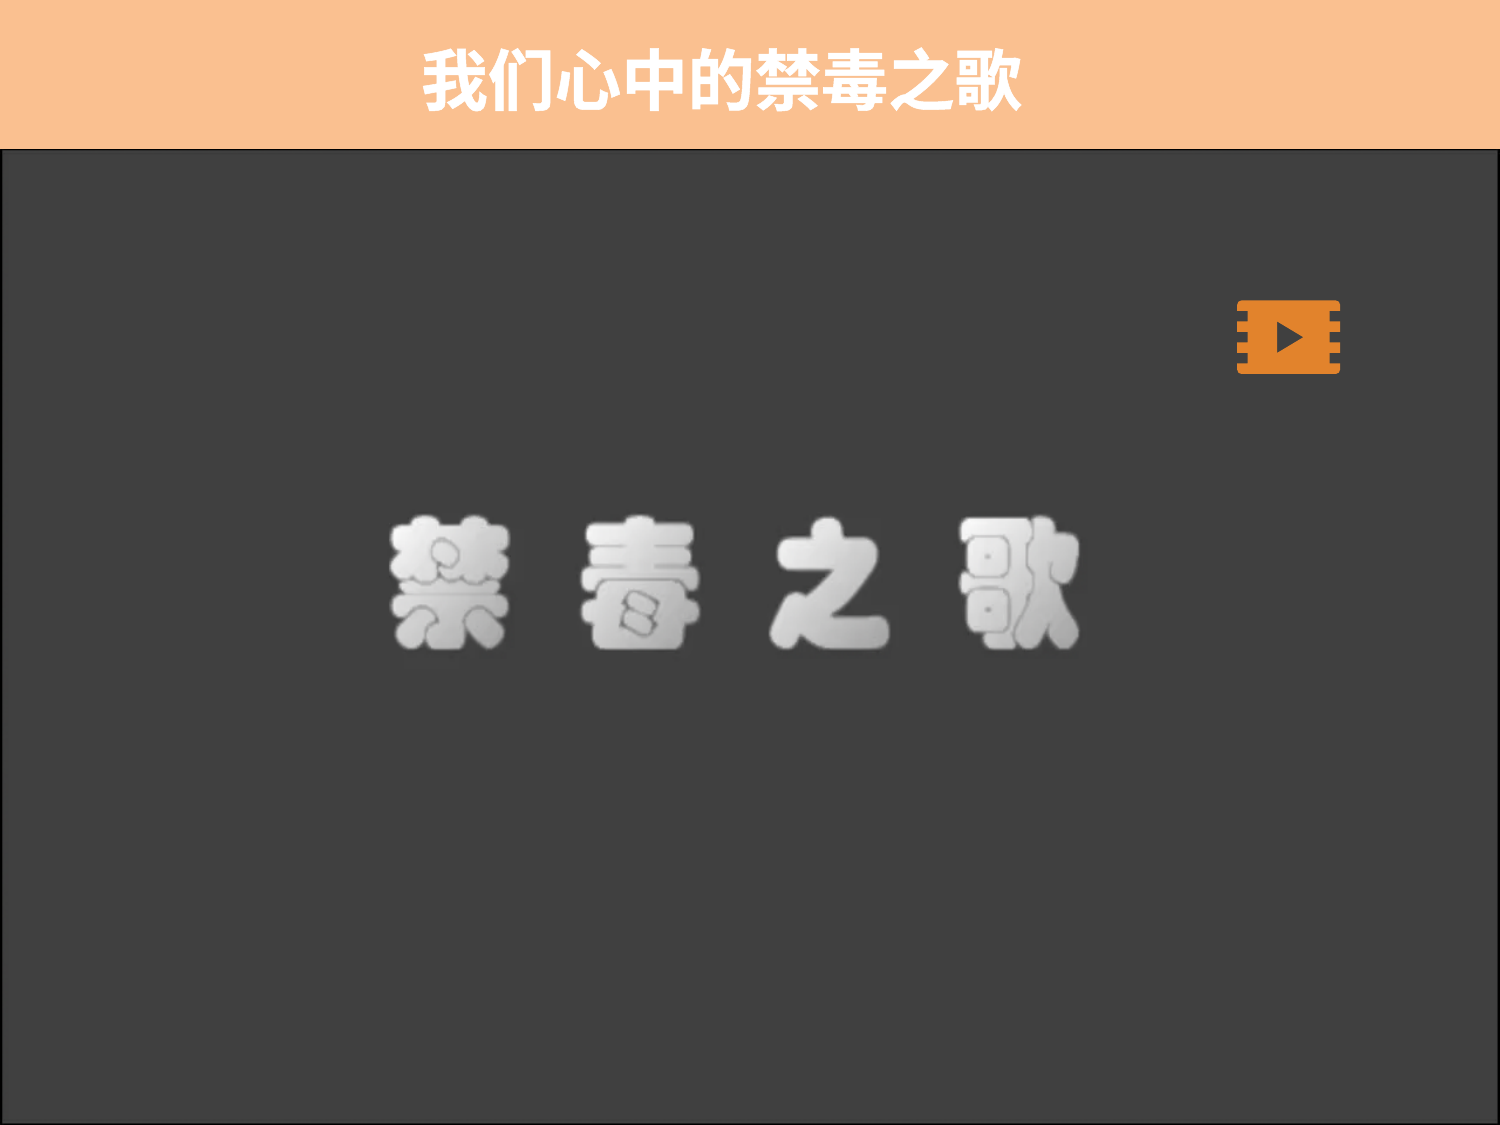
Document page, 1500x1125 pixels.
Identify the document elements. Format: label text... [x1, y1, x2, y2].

text_box [0, 0, 1500, 148]
text_box 我们心中的禁毒之歌 [33, 30, 1410, 126]
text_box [0, 148, 1500, 1125]
